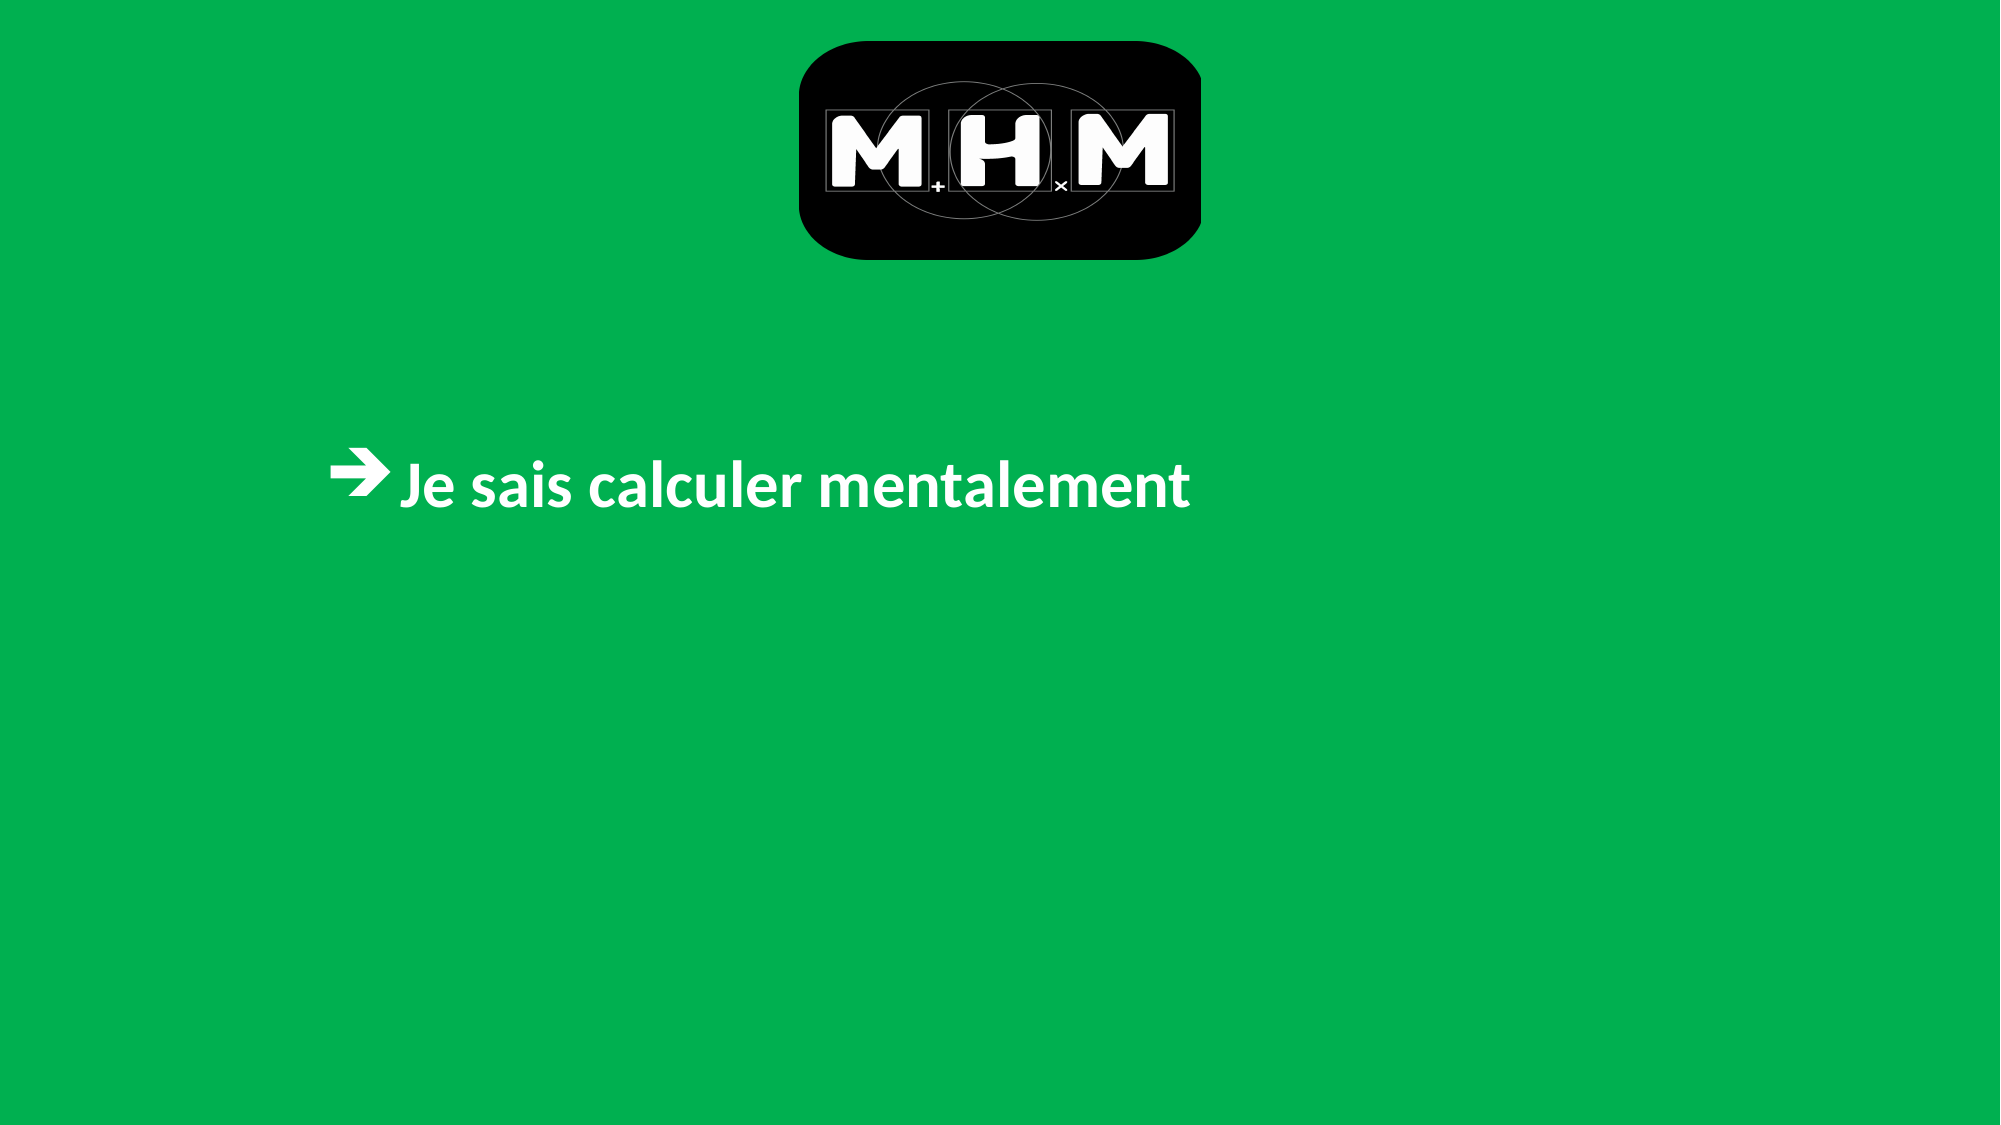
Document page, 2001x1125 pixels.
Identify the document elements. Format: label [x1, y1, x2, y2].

text_box [0, 0, 2000, 1125]
